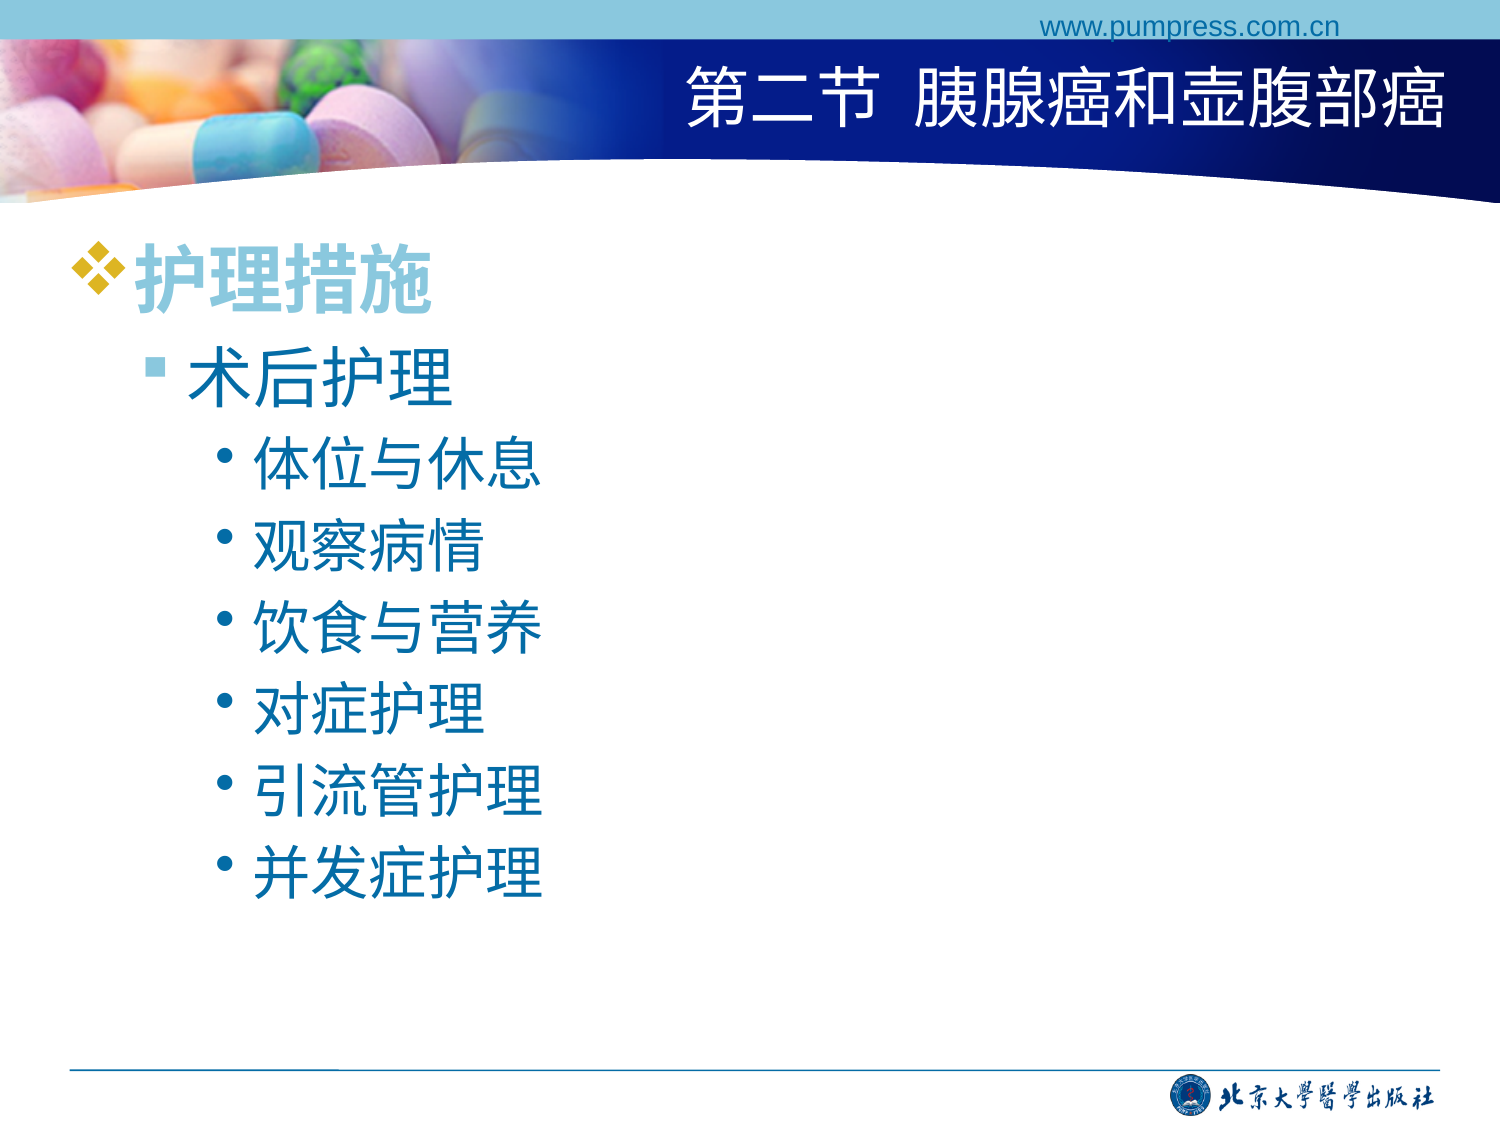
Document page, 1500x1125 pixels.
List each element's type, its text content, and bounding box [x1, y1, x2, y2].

picture [0, 40, 1500, 203]
title 第二节 胰腺癌和壶腹部癌 [137, 49, 1463, 143]
picture [1170, 1074, 1436, 1118]
slide_number www.pumpress.com.cn [1025, 0, 1463, 38]
list 护理措施 术后护理 体位与休息 观察病情 饮食与营养 对症护理 引流管护理 并发症护理 [49, 224, 1463, 1026]
